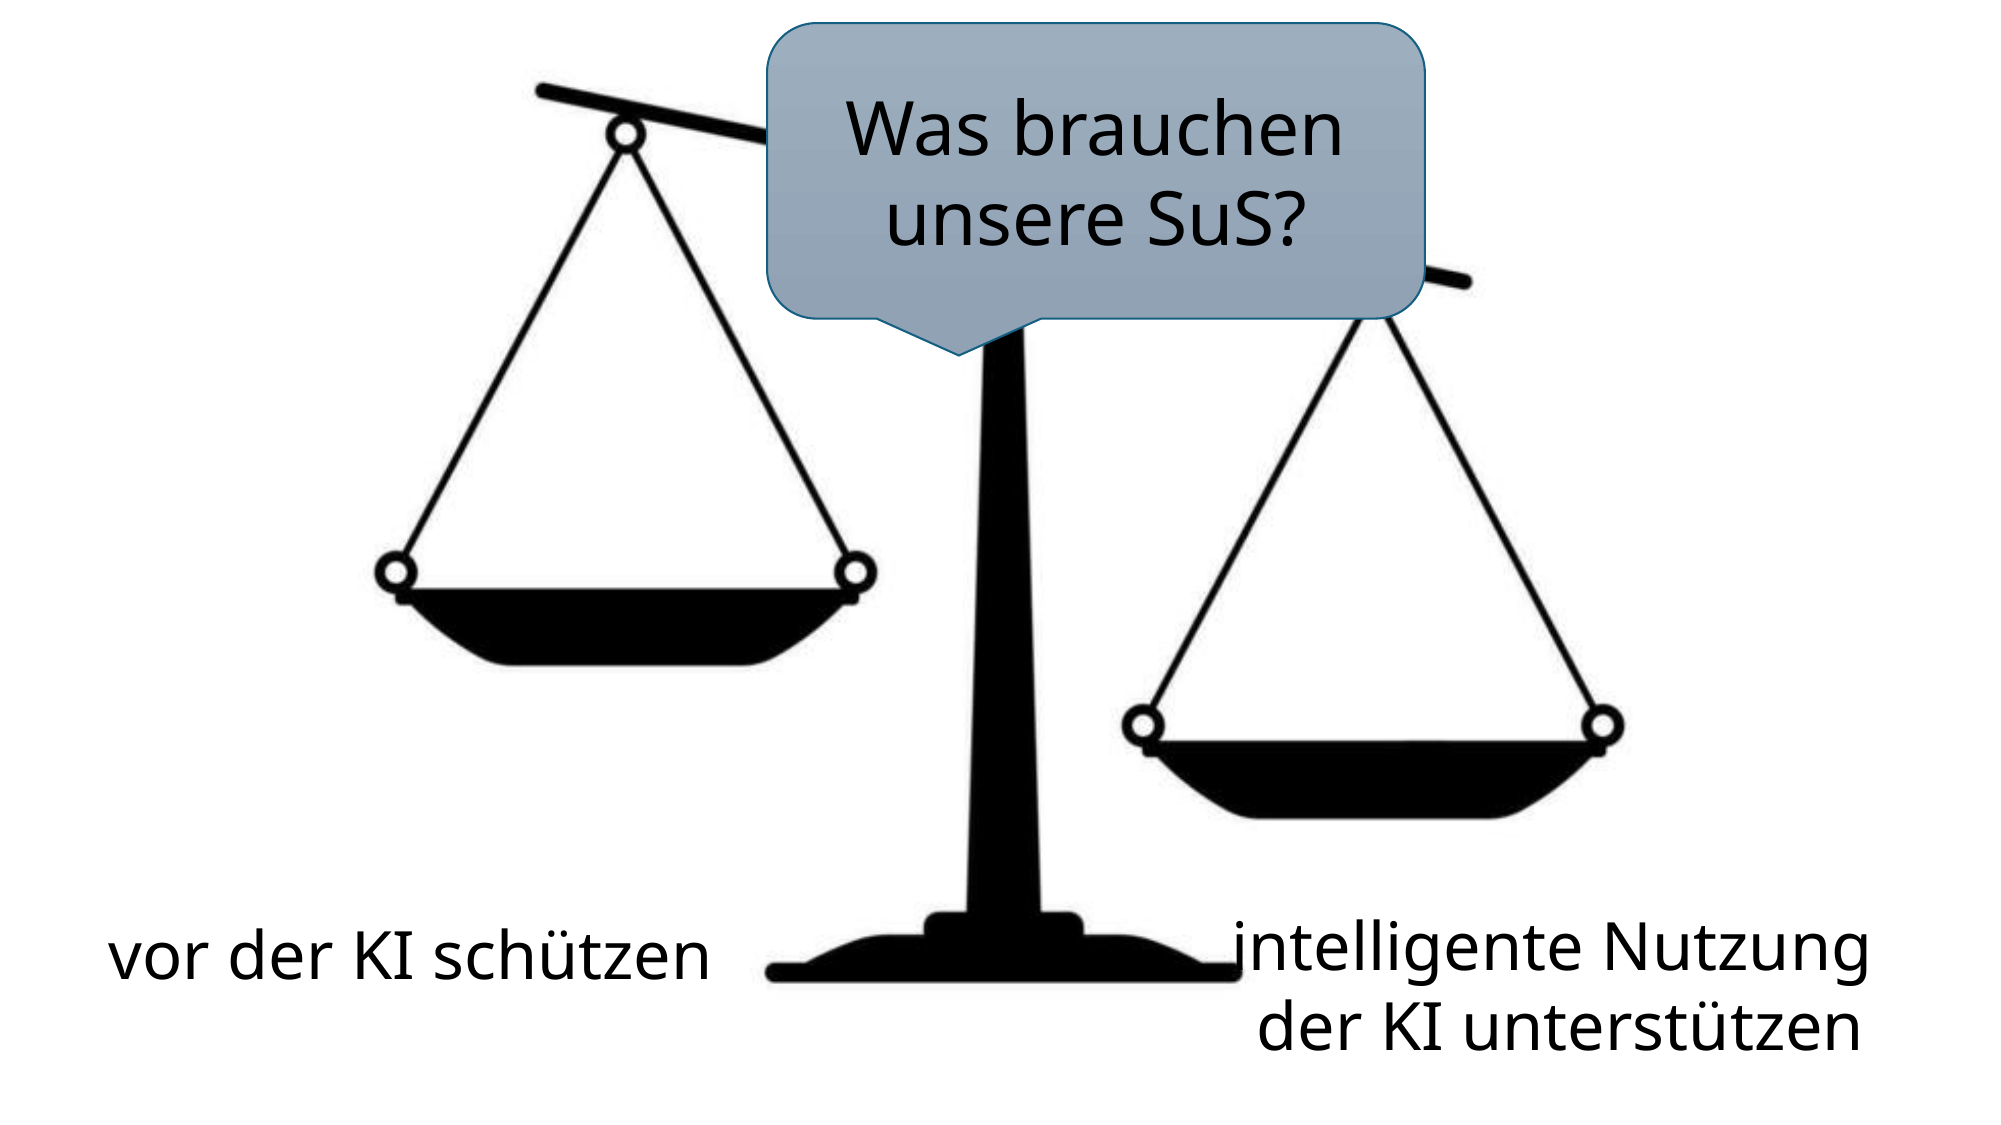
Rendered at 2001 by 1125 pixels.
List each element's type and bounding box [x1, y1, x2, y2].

list [0, 0, 2000, 1125]
